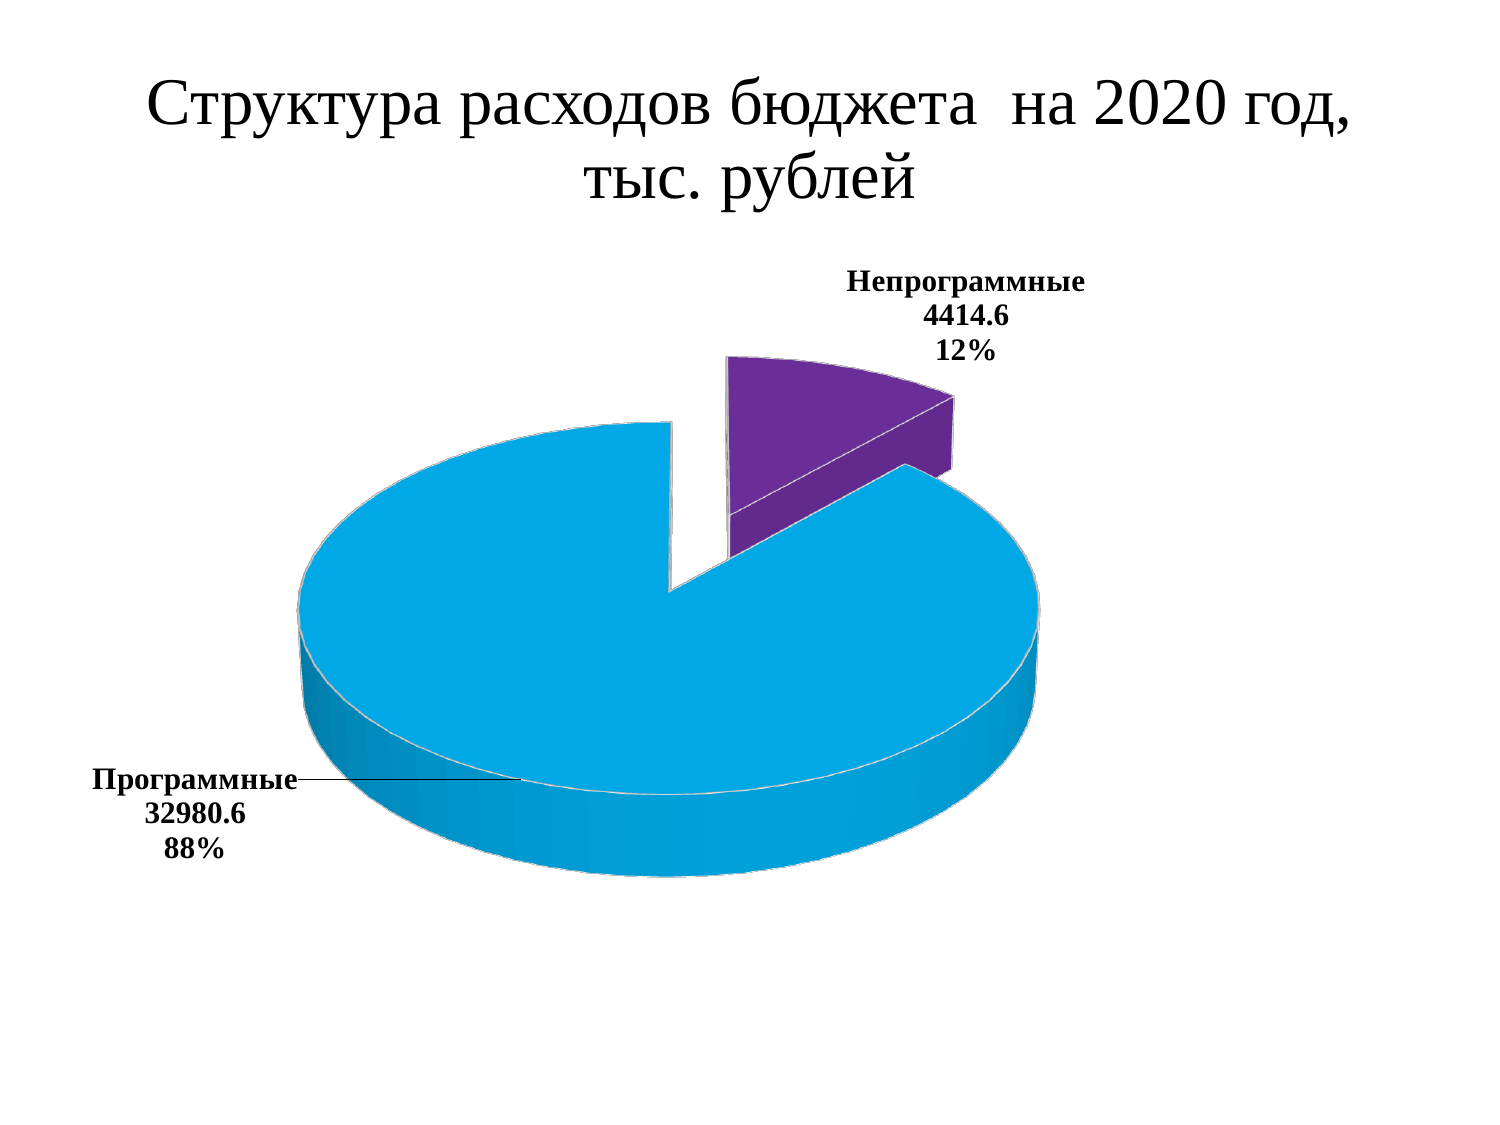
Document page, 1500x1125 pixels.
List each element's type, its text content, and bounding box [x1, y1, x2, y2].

title Структура расходов бюджета на 2020 год, тыс. рублей [75, 45, 1425, 233]
chart [74, 242, 1341, 988]
